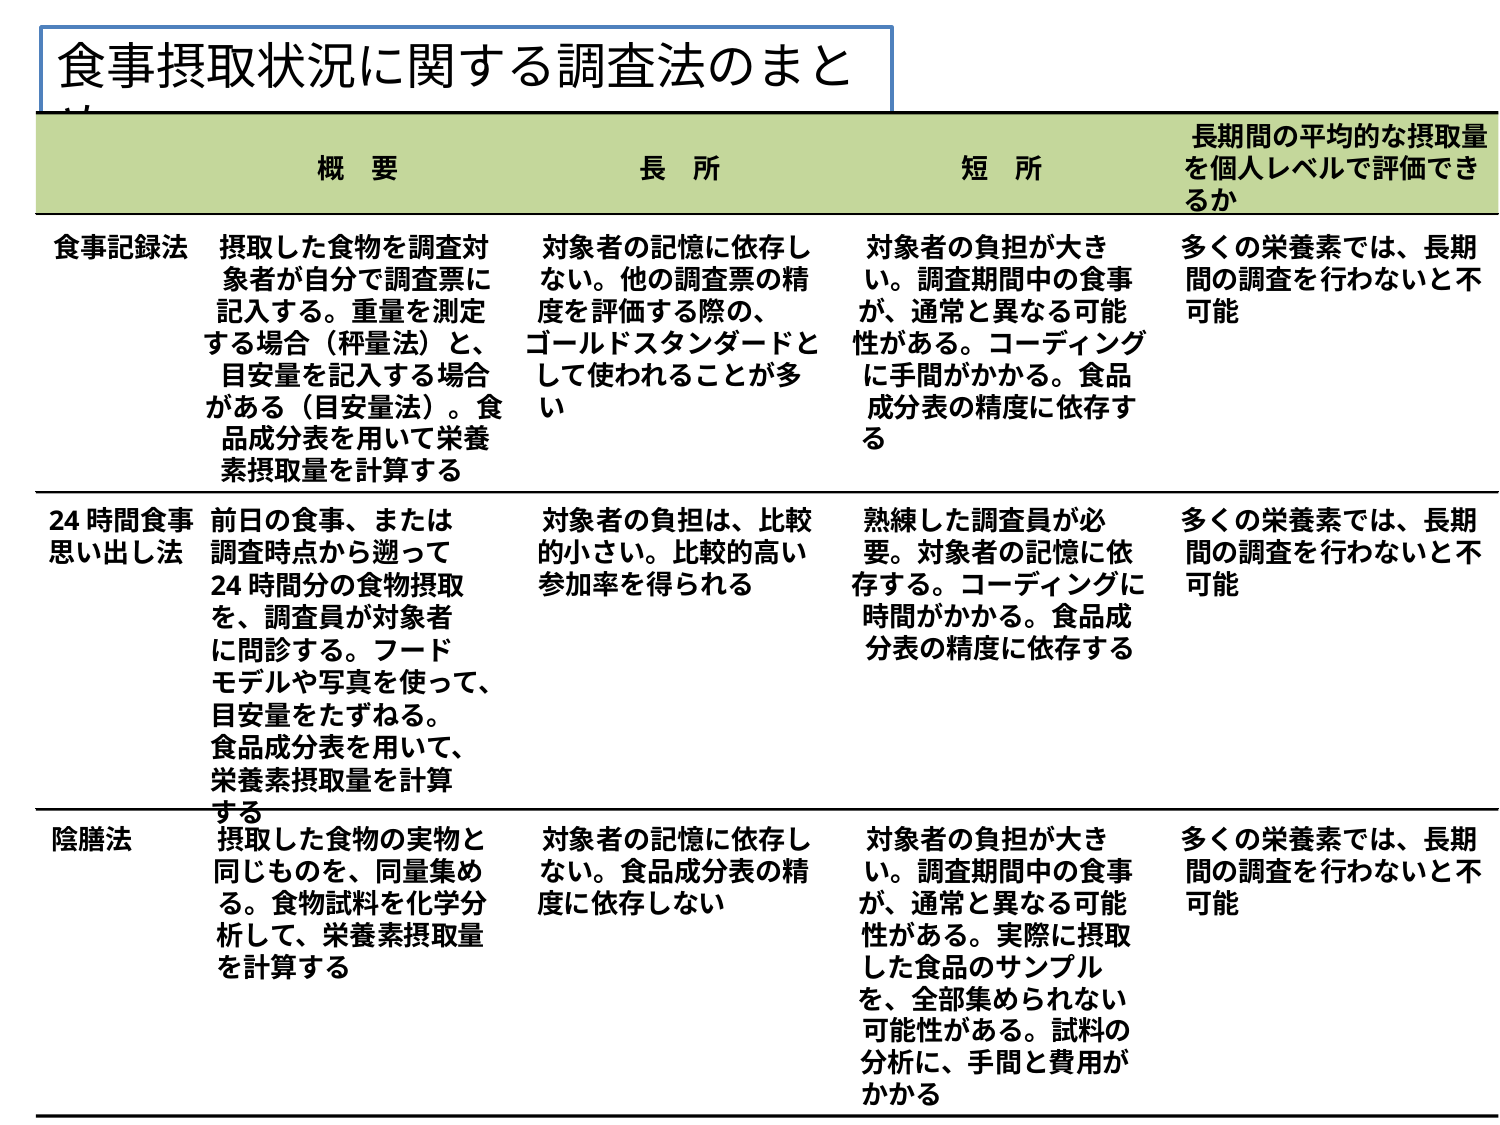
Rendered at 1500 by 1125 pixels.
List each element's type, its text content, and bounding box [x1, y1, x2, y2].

text_box い。調査期間中の食事 [863, 262, 1134, 295]
text_box 食事摂取状況に関する調査法のまとめ [39, 25, 894, 111]
text_box 短 所 [961, 151, 1043, 184]
text_box 対象者の負担が大き [866, 230, 1110, 262]
text_box 陰膳法 [51, 822, 133, 855]
text_box 度に依存しない [537, 886, 727, 919]
text_box を個人レベルで評価でき [1183, 151, 1481, 184]
text_box い。調査期間中の食事 [863, 854, 1134, 887]
text_box に手間がかかる。食品 [862, 358, 1133, 391]
text_box 性がある。コーディング [852, 326, 1148, 359]
text_box 前日の食事、または調査時点から遡って24時間分の食物摂取を、調査員が対象者に問診する。フードモデルや写真を使って、目安量をたずねる。食品成分表を用いて、栄養素摂取量を計算する [210, 503, 479, 829]
text_box 同じものを、同量集め [213, 854, 484, 887]
text_box る。食物試料を化学分 [217, 886, 488, 919]
text_box 品成分表を用いて栄養 [221, 421, 491, 455]
text_box い [538, 389, 566, 423]
text_box 摂取した食物を調査対 [219, 230, 490, 263]
text_box 要。対象者の記憶に依 [863, 535, 1134, 567]
text_box るか [1183, 183, 1238, 213]
text_box を計算する [216, 949, 353, 983]
text_box 可能 [1185, 567, 1240, 600]
text_box 対象者の記憶に依存し [542, 230, 813, 263]
text_box 素摂取量を計算する [220, 453, 464, 487]
text_box [35, 111, 1499, 115]
text_box 可能 [1185, 294, 1240, 327]
text_box 可能 [1185, 886, 1240, 919]
text_box 対象者の記憶に依存し [542, 822, 813, 855]
text_box 存する。コーディングに [851, 567, 1147, 600]
text_box 記入する。重量を測定 [216, 294, 487, 326]
text_box した食品のサンプル [860, 949, 1104, 981]
text_box が、通常と異なる可能 [858, 886, 1128, 919]
text_box が、通常と異なる可能 [858, 294, 1128, 326]
text_box 概 要 [318, 151, 400, 184]
text_box 24時間食事 [48, 503, 195, 536]
text_box ゴールドスタンダードと [524, 326, 822, 359]
text_box 度を評価する際の、 [537, 294, 781, 326]
text_box [35, 115, 1499, 213]
text_box 対象者の負担が大き [866, 822, 1110, 854]
text_box がある（目安量法）。食 [205, 389, 503, 423]
text_box ない。他の調査票の精 [539, 262, 810, 295]
text_box かかる [861, 1077, 943, 1110]
text_box [35, 112, 1500, 1113]
text_box 性がある。実際に摂取 [861, 918, 1132, 951]
text_box 間の調査を行わないと不 [1185, 854, 1483, 887]
text_box 摂取した食物の実物と [217, 822, 488, 855]
text_box 分析に、手間と費用が [860, 1045, 1131, 1079]
text_box 長 所 [639, 151, 721, 184]
text_box 目安量を記入する場合 [220, 358, 492, 389]
text_box 析して、栄養素摂取量 [216, 918, 486, 951]
text_box 的小さい。比較的高い [536, 535, 808, 568]
text_box して使われることが多 [534, 358, 803, 391]
text_box [35, 1114, 1499, 1118]
text_box する場合（秤量法）と、 [202, 326, 499, 359]
text_box 多くの栄養素では、長期 [1180, 503, 1478, 536]
text_box 間の調査を行わないと不 [1185, 262, 1483, 295]
text_box 時間がかかる。食品成 [862, 599, 1134, 632]
text_box 間の調査を行わないと不 [1185, 535, 1483, 568]
text_box 熟練した調査員が必 [863, 503, 1108, 535]
text_box 可能性がある。試料の [862, 1013, 1133, 1047]
text_box 成分表の精度に依存す [867, 389, 1138, 423]
text_box を、全部集められない [857, 981, 1129, 1015]
text_box 対象者の負担は、比較 [542, 503, 813, 536]
text_box 分表の精度に依存する [865, 631, 1136, 664]
text_box 多くの栄養素では、長期 [1180, 230, 1478, 263]
text_box 象者が自分で調査票に [222, 262, 493, 295]
text_box 食事記録法 [53, 230, 189, 263]
text_box る [860, 421, 888, 455]
text_box ない。食品成分表の精 [539, 854, 810, 887]
text_box 多くの栄養素では、長期 [1180, 822, 1478, 855]
text_box 長期間の平均的な摂取量 [1190, 119, 1489, 152]
text_box 参加率を得られる [538, 567, 755, 600]
text_box 思い出し法 [48, 535, 185, 568]
